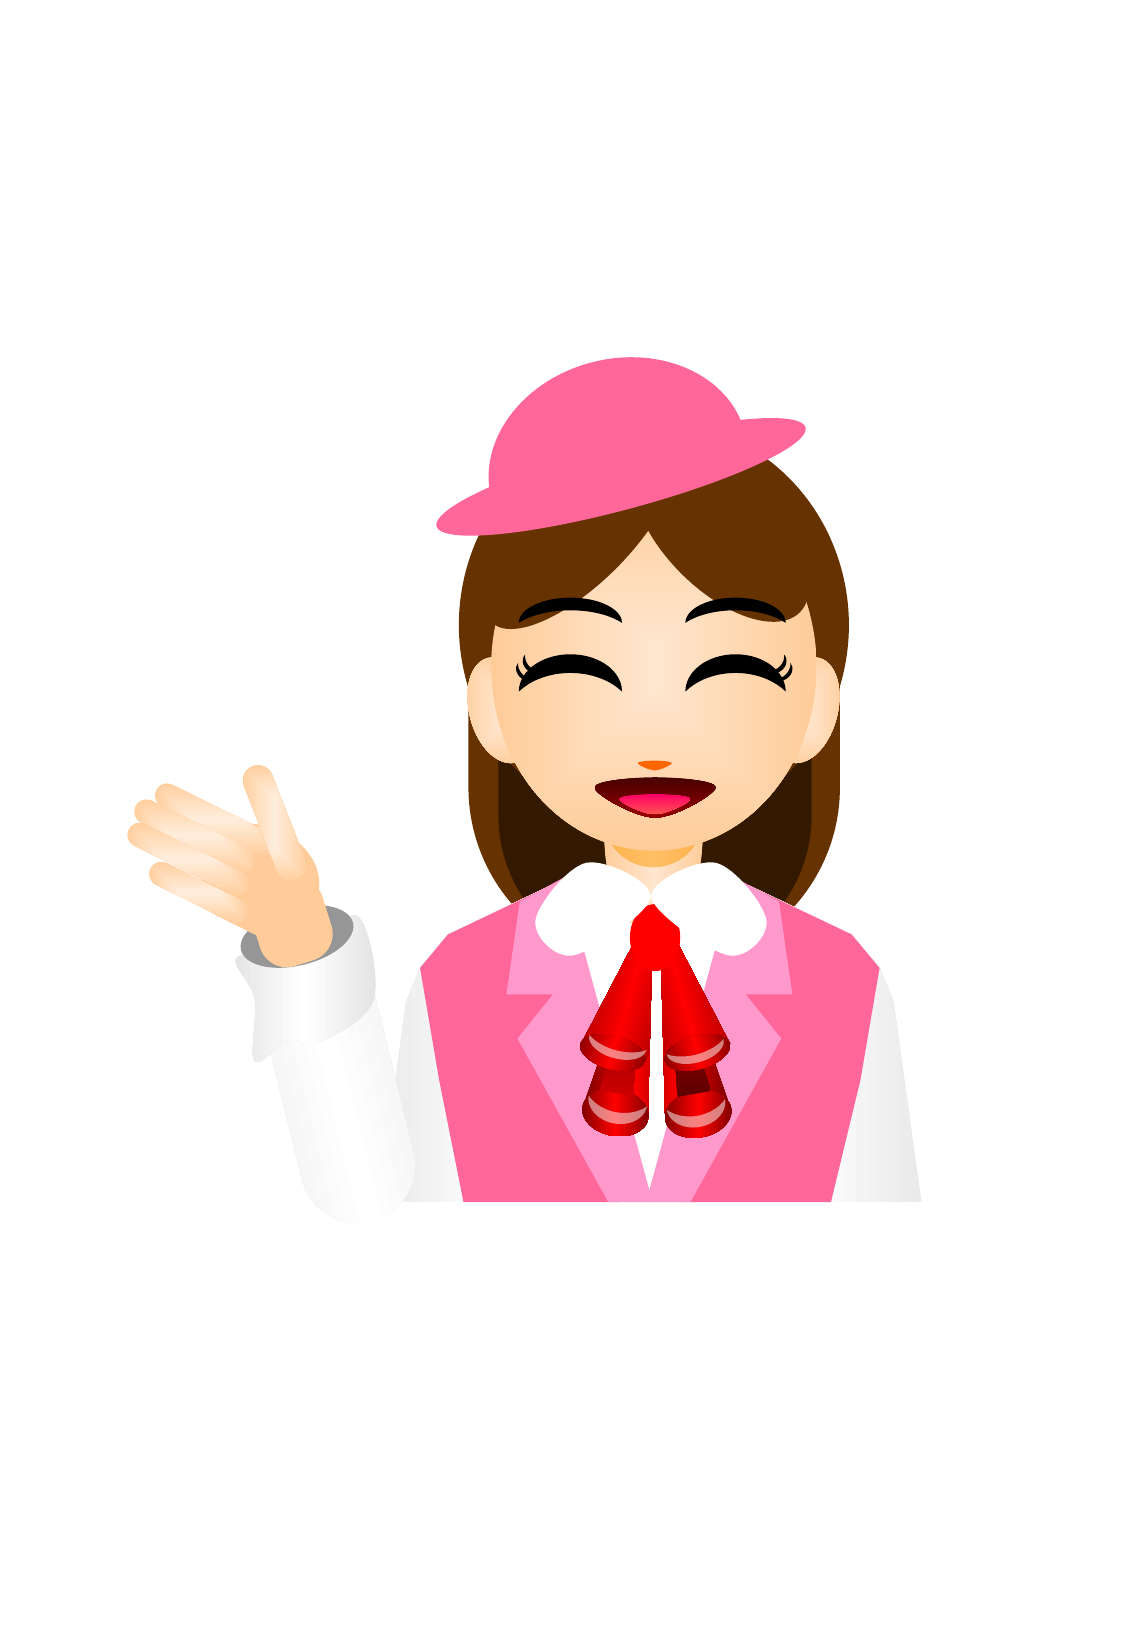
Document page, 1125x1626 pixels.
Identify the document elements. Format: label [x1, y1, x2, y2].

text_box [121, 359, 922, 1226]
